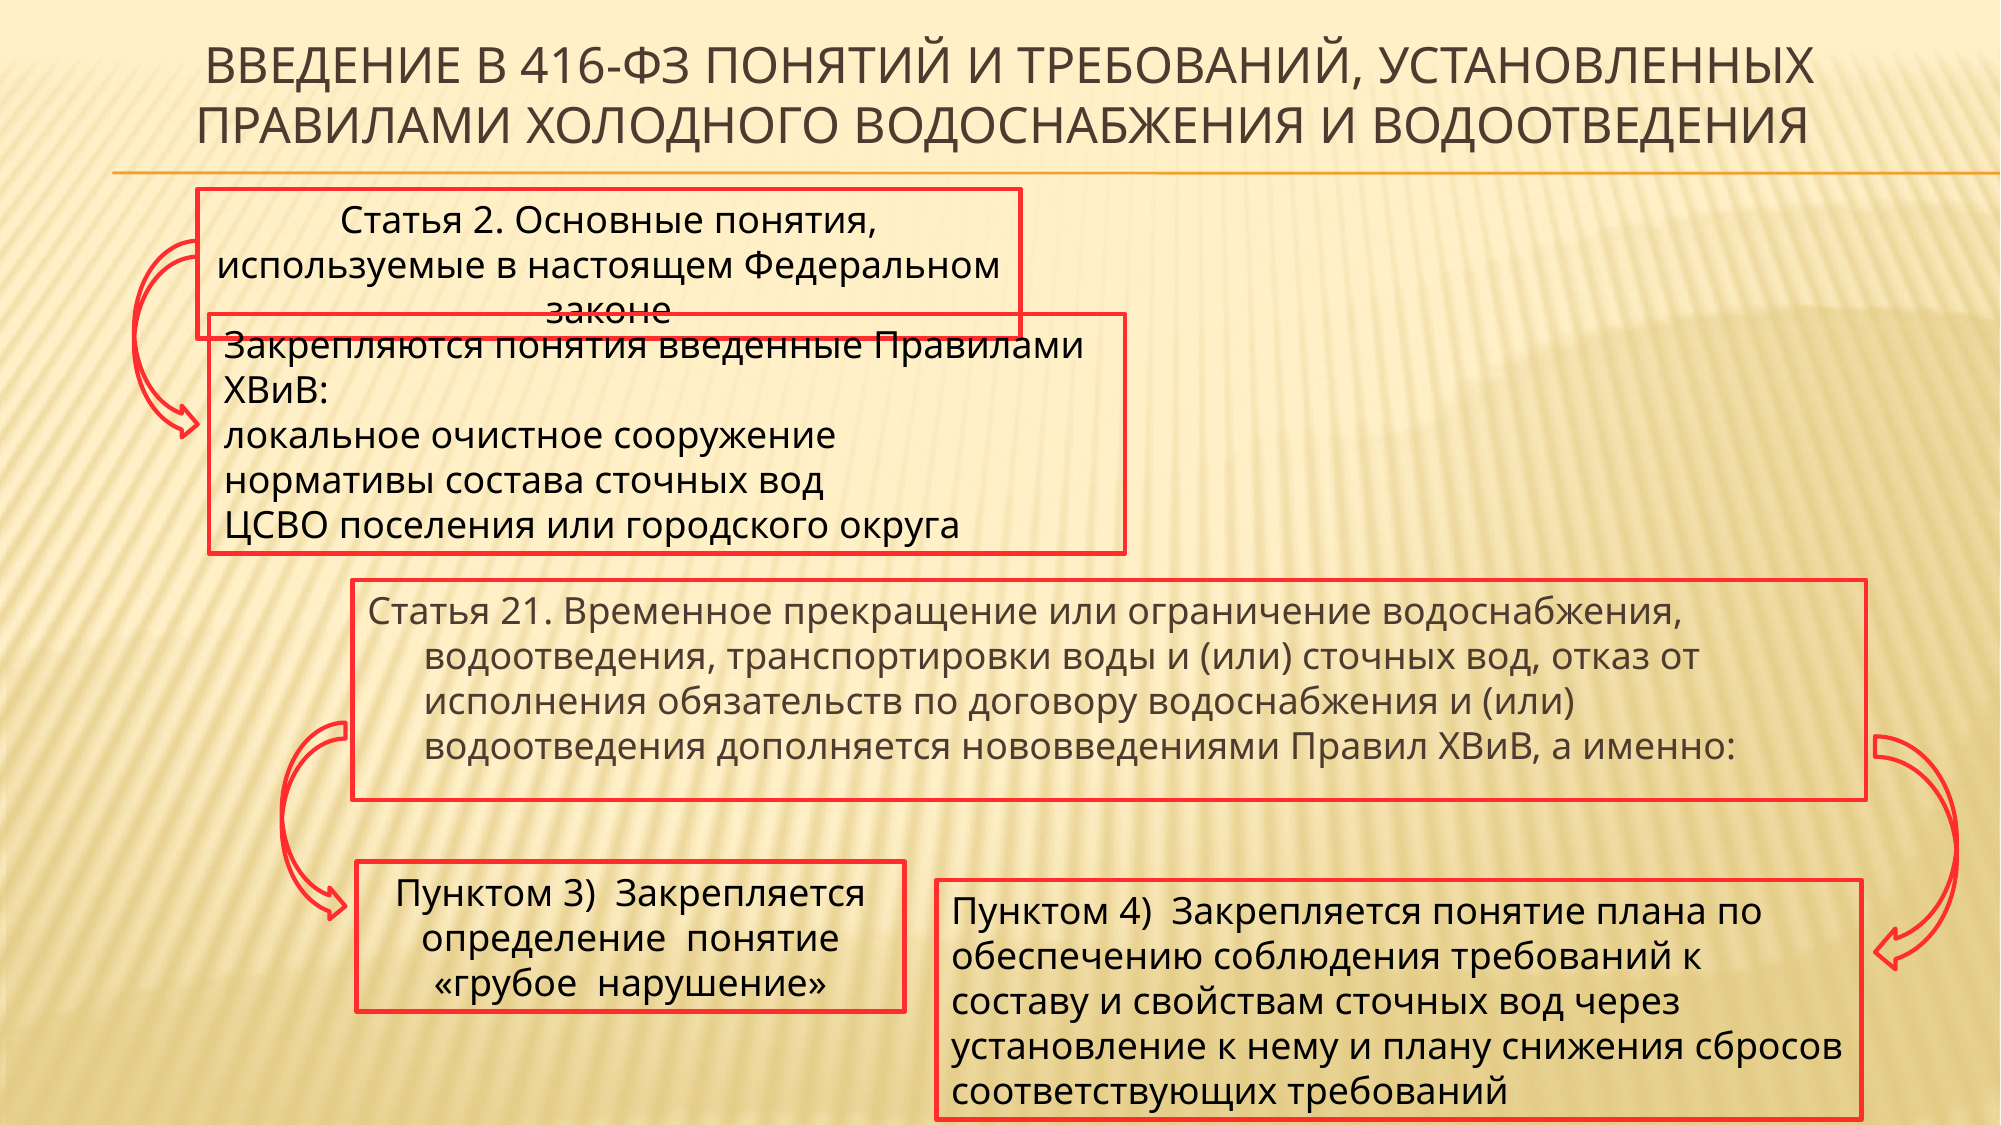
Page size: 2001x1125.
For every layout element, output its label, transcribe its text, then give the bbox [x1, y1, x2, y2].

text_box [131, 238, 200, 440]
text_box Закрепляются понятия введенные Правилами ХВиВ: локальное очистное сооружение нормативы состава сточных вод ЦСВО поселения или городского округа [209, 313, 1125, 554]
text_box Пунктом 3) Закрепляется определение понятие «грубое нарушение» [356, 861, 905, 1012]
list Статья 21. Временное прекращение или ограничение водоснабжения, водоотведения, транспортировки воды и (или) сточных вод, отказ от исполнения обязательств по договору водоснабжения и (или) водоотведения дополняется нововведениями Правил ХВиВ, а именно: [352, 579, 1866, 800]
text_box Пунктом 4) Закрепляется понятие плана по обеспечению соблюдения требований к составу и свойствам сточных вод через установление к нему и плану снижения сбросов соответствующих требований [936, 879, 1862, 1120]
text_box Статья 2. Основные понятия, используемые в настоящем Федеральном законе [197, 188, 1021, 339]
text_box [1872, 734, 1959, 972]
text_box [279, 720, 348, 922]
title Введение в 416-ФЗ понятий и требований, установленных Правилами холодного водоснабжения и водоотведения [47, 36, 1972, 150]
